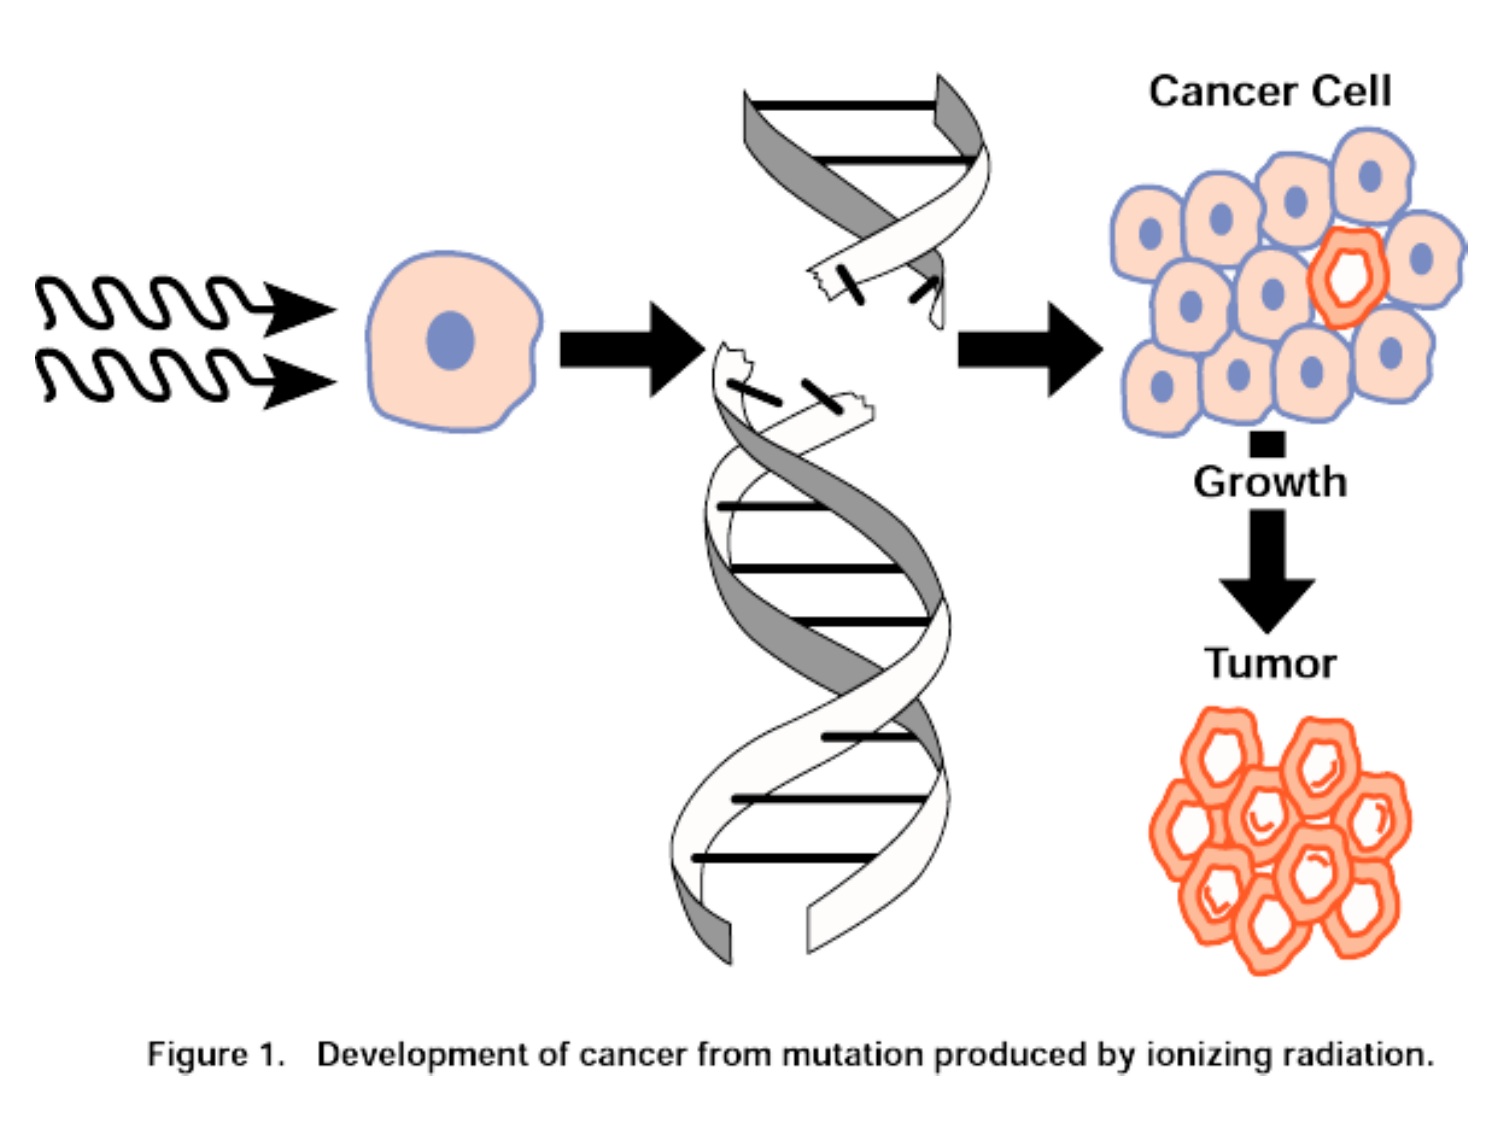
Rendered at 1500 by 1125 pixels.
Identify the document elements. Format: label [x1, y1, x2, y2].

list [34, 70, 1468, 1077]
